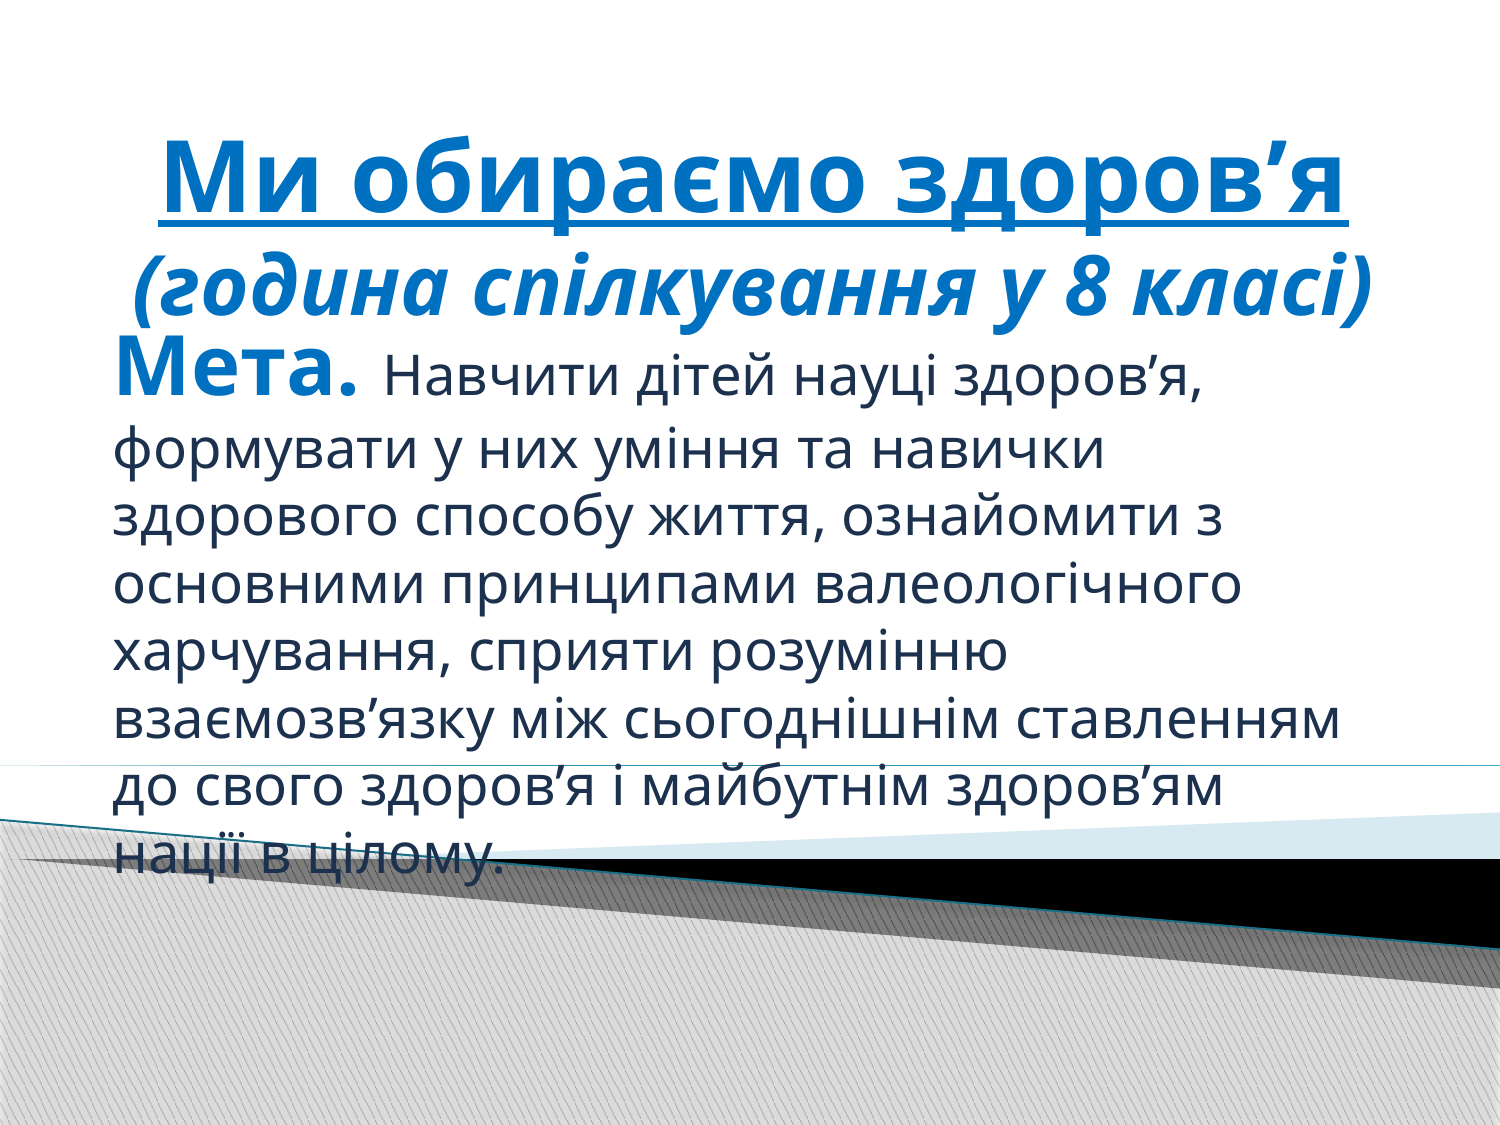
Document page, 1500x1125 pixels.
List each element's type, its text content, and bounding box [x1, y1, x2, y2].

title Ми обираємо здоров’я (година спілкування у 8 класі) [112, 70, 1395, 340]
picture [5, 859, 105, 867]
picture [1321, 941, 1500, 989]
subtitle Мета. Навчити дітей науці здоров’я, формувати у них уміння та навички здорового способу життя, ознайомити з основними принципами валеологічного харчування, сприяти розумінню взаємозв’язку між сьогоднішнім ставленням до свого здоров’я і майбутнім здоров’ям нації в цілому. [105, 304, 1381, 973]
